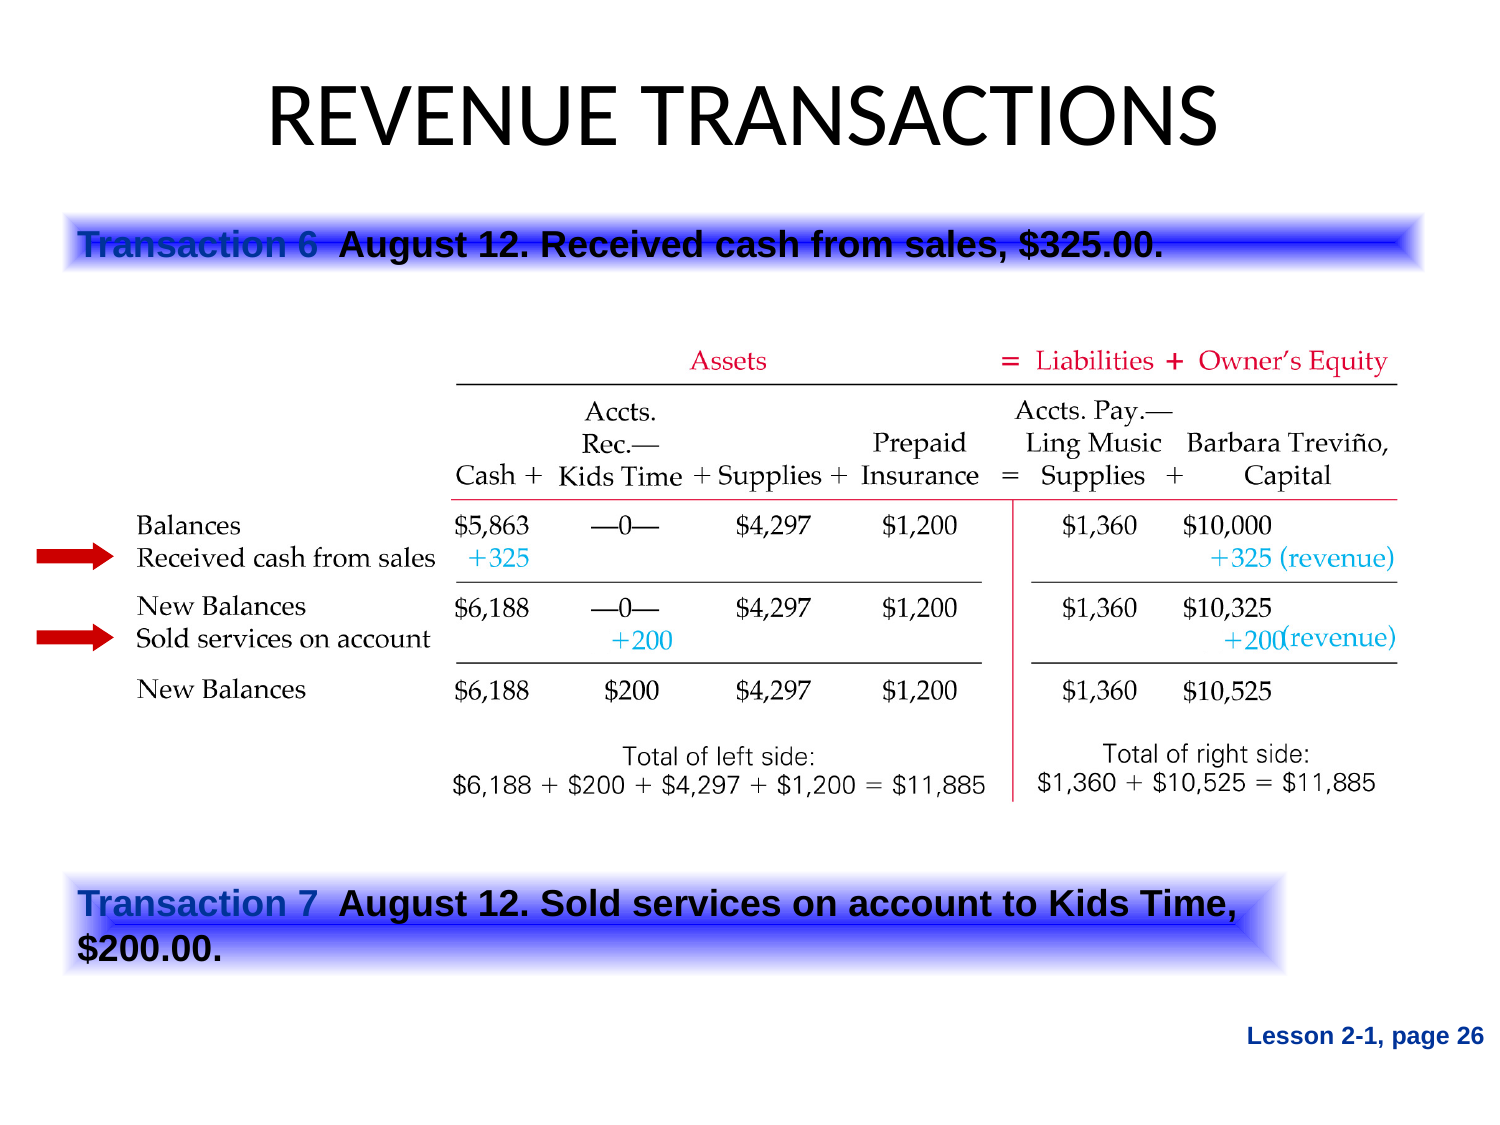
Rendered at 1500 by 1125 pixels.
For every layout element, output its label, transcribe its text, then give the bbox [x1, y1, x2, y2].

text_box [137, 344, 1488, 807]
text_box [37, 543, 113, 569]
title REVENUE TRANSACTIONS [62, 45, 1425, 174]
text_box [37, 624, 113, 650]
text_box Lesson 2-1, page 26 [1232, 1012, 1500, 1058]
text_box Transaction 6 August 12. Received cash from sales, $325.00. [62, 212, 1425, 273]
text_box Transaction 7 August 12. Sold services on account to Kids Time, $200.00. [62, 871, 1288, 977]
